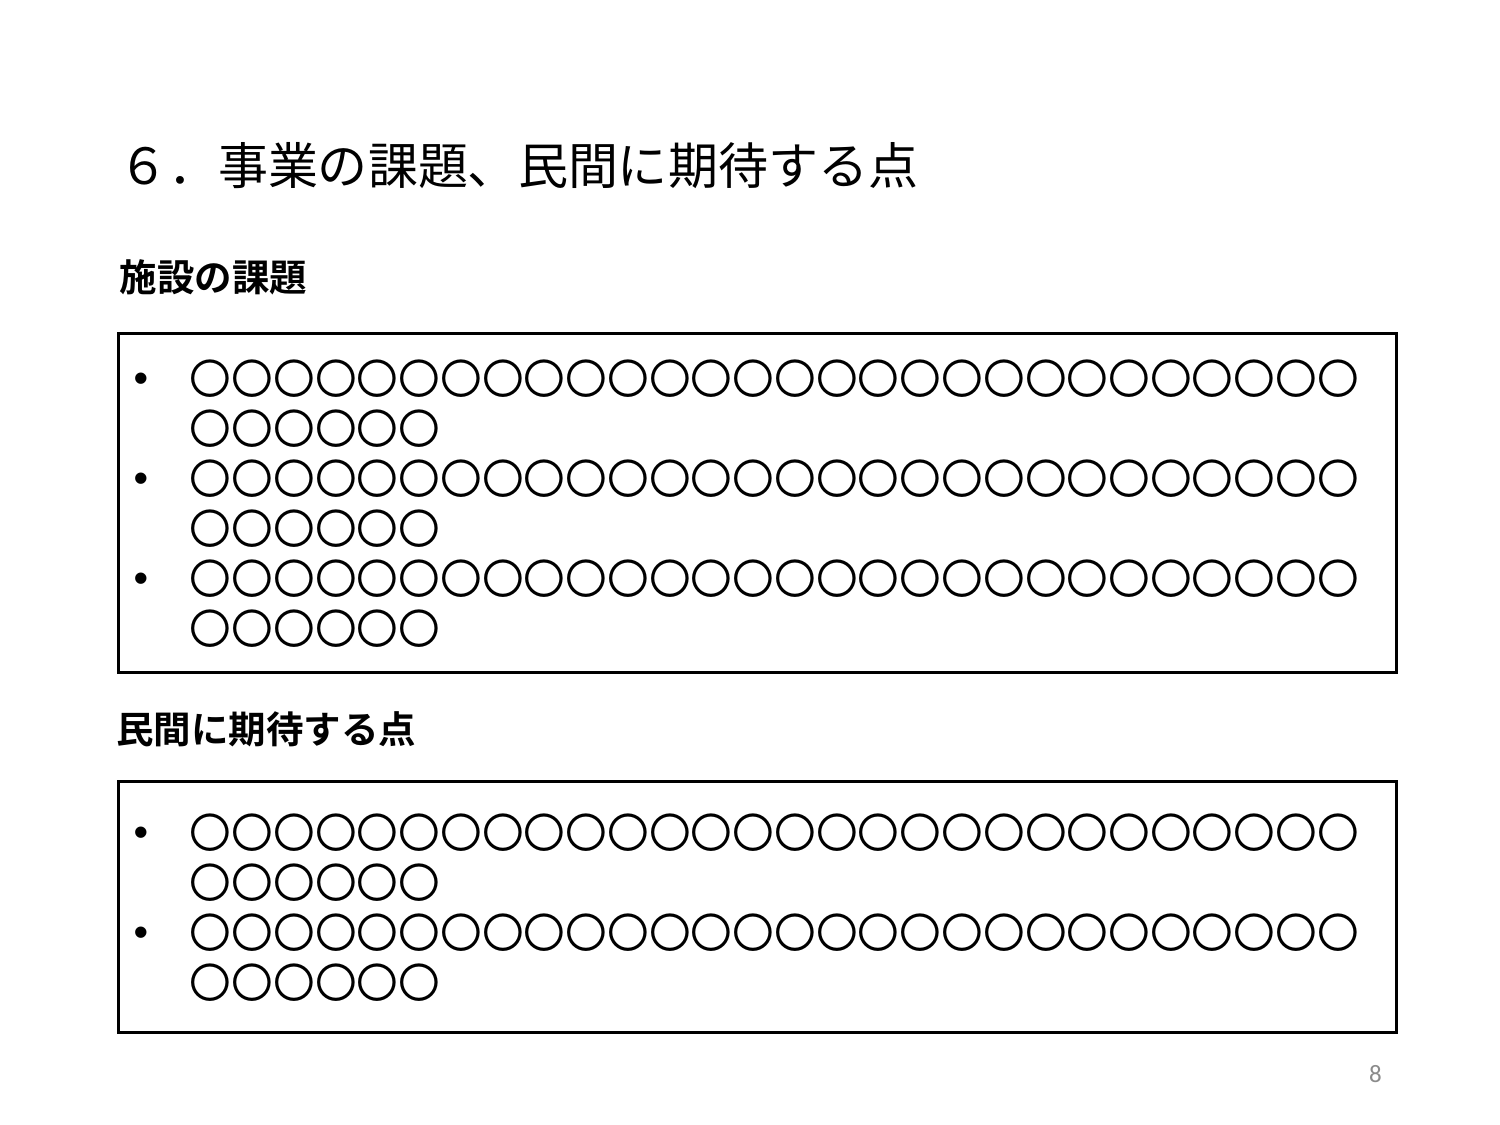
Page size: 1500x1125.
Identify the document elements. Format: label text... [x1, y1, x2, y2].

text_box 施設の課題 [104, 246, 323, 307]
text_box 〇〇〇〇〇〇〇〇〇〇〇〇〇〇〇〇〇〇〇〇〇〇〇〇〇〇〇〇〇〇〇〇〇〇 〇〇〇〇〇〇〇〇〇〇〇〇〇〇〇〇〇〇〇〇〇〇〇〇〇〇〇〇〇〇〇〇〇〇 [118, 781, 1398, 1033]
text_box 民間に期待する点 [101, 698, 431, 759]
title ６．事業の課題、民間に期待する点 [103, 59, 1397, 278]
text_box 〇〇〇〇〇〇〇〇〇〇〇〇〇〇〇〇〇〇〇〇〇〇〇〇〇〇〇〇〇〇〇〇〇〇 〇〇〇〇〇〇〇〇〇〇〇〇〇〇〇〇〇〇〇〇〇〇〇〇〇〇〇〇〇〇〇〇〇〇 〇〇〇〇〇〇〇〇〇〇〇〇〇〇〇〇〇〇〇〇〇〇〇〇〇〇〇〇〇〇〇〇〇〇 [118, 332, 1398, 674]
slide_number 8 [1059, 1042, 1397, 1103]
